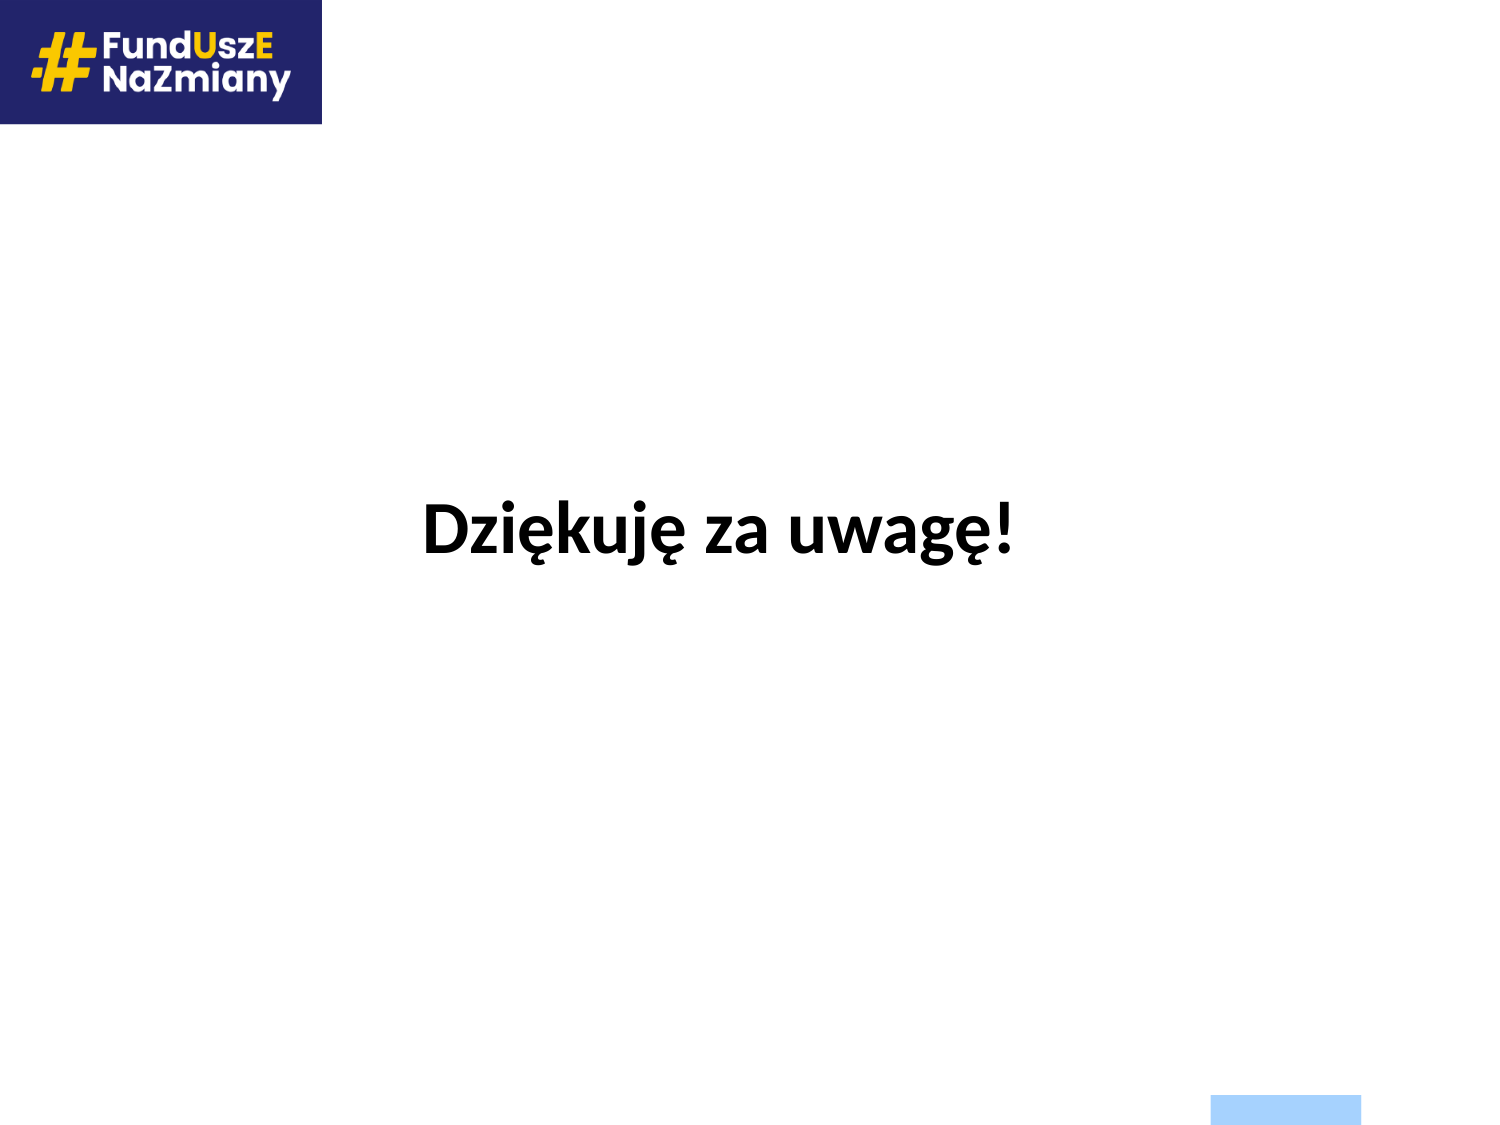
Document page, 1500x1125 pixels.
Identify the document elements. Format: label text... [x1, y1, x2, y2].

list Dziękuję za uwagę! [62, 231, 1377, 941]
picture [0, 0, 1500, 1125]
